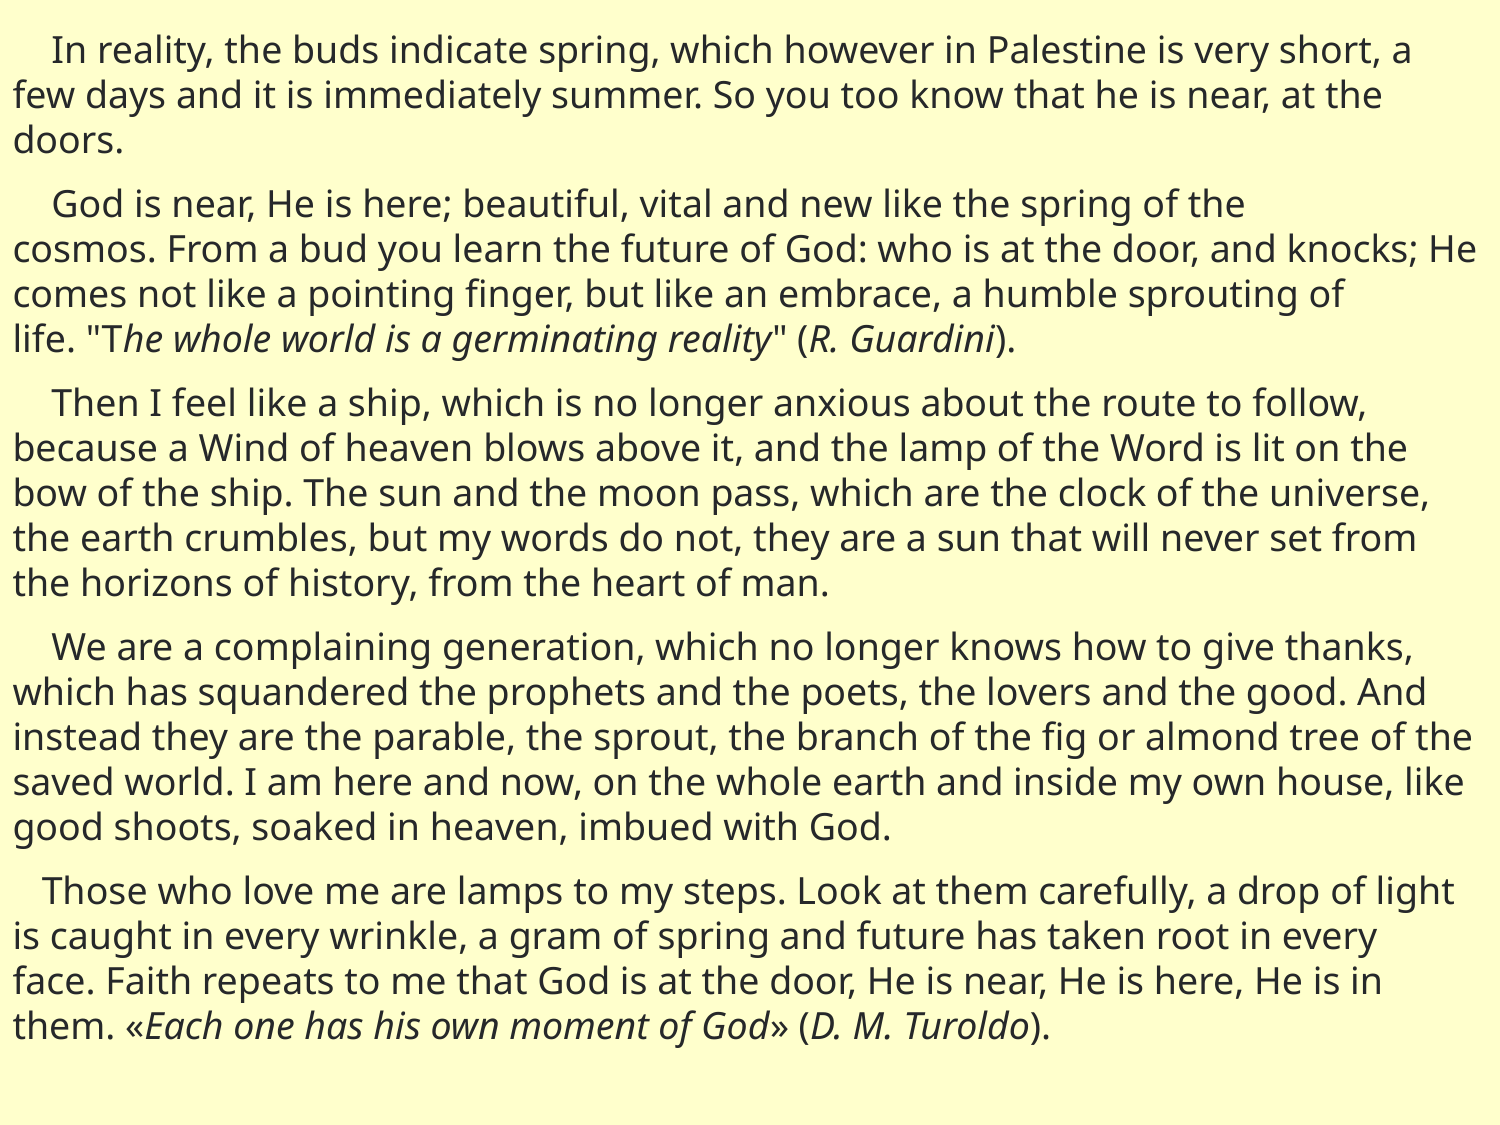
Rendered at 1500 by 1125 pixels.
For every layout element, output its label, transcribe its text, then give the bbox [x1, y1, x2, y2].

text_box In reality, the buds indicate spring, which however in Palestine is very short, a few days and it is immediately summer. So you too know that he is near, at the doors. God is near, He is here; beautiful, vital and new like the spring of the cosmos. From a bud you learn the future of God: who is at the door, and knocks; He comes not like a pointing finger, but like an embrace, a humble sprouting of life. "The whole world is a germinating reality" (R. Guardini). Then I feel like a ship, which is no longer anxious about the route to follow, because a Wind of heaven blows above it, and the lamp of the Word is lit on the bow of the ship. The sun and the moon pass, which are the clock of the universe, the earth crumbles, but my words do not, they are a sun that will never set from the horizons of history, from the heart of man. We are a complaining generation, which no longer knows how to give thanks, which has squandered the prophets and the poets, the lovers and the good. And instead they are the parable, the sprout, the branch of the fig or almond tree of the saved world. I am here and now, on the whole earth and inside my own house, like good shoots, soaked in heaven, imbued with God. Those who love me are lamps to my steps. Look at them carefully, a drop of light is caught in every wrinkle, a gram of spring and future has taken root in every face. Faith repeats to me that God is at the door, He is near, He is here, He is in them. «Each one has his own moment of God» (D. M. Turoldo). [0, 19, 1498, 1118]
